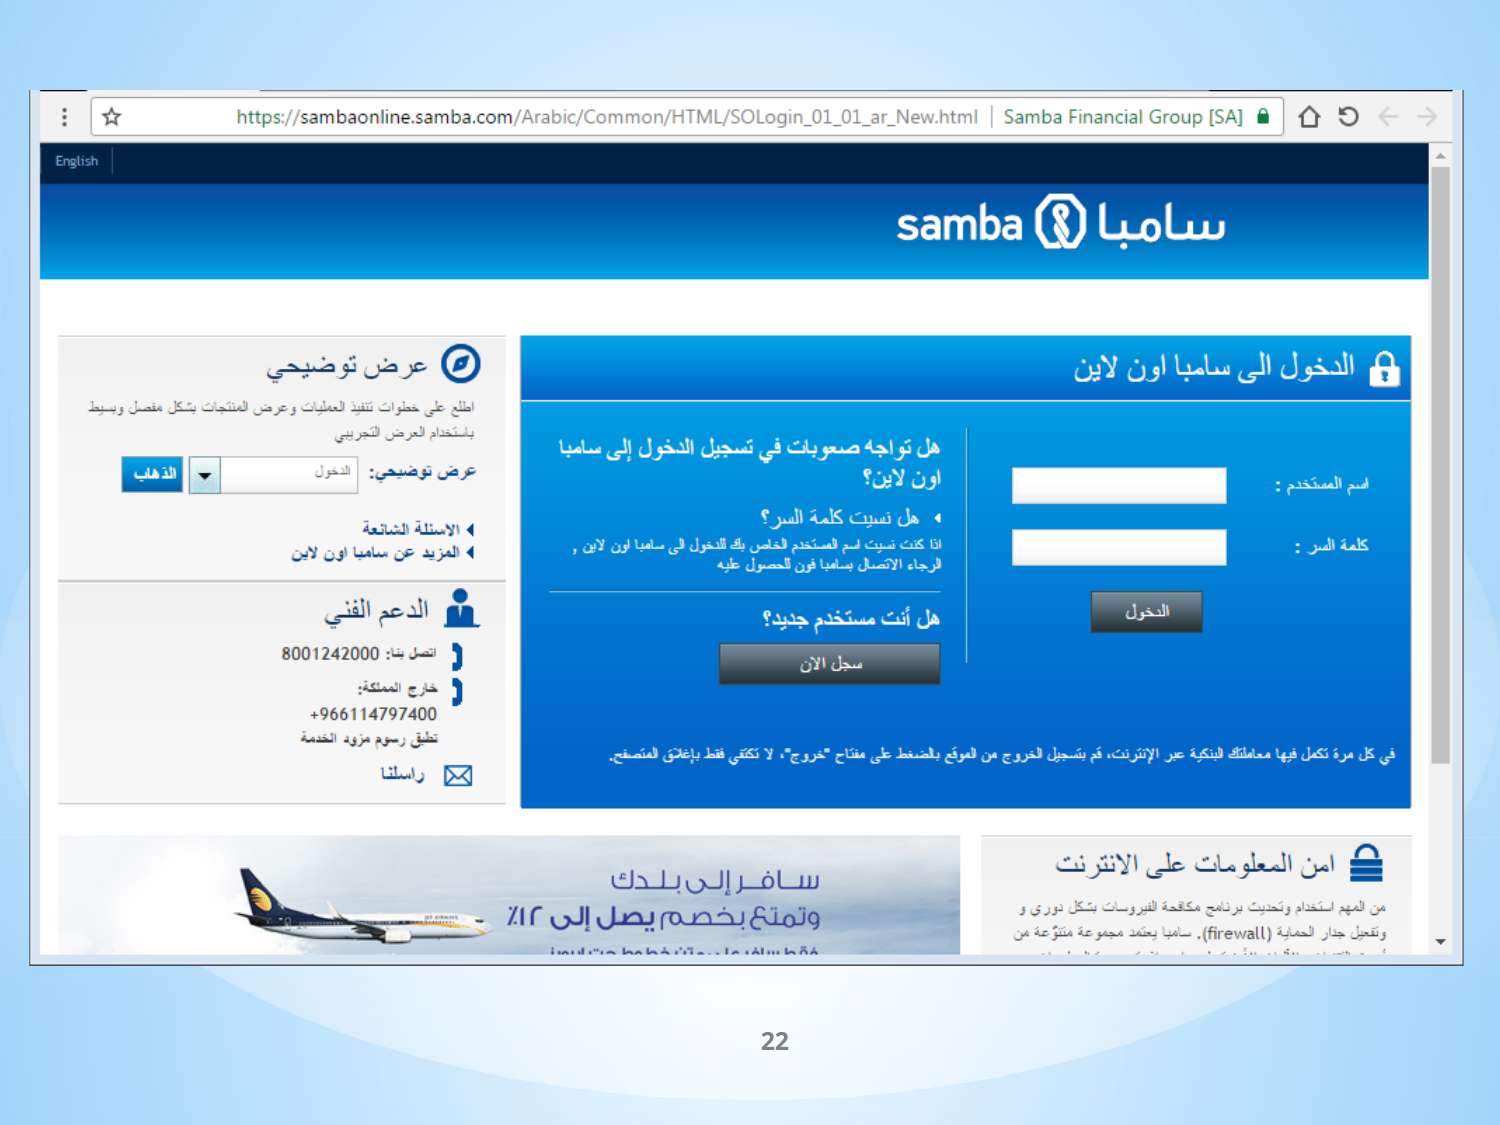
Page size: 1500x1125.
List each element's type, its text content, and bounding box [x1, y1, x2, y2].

slide_number 22 [624, 1012, 925, 1073]
picture [29, 89, 1464, 966]
